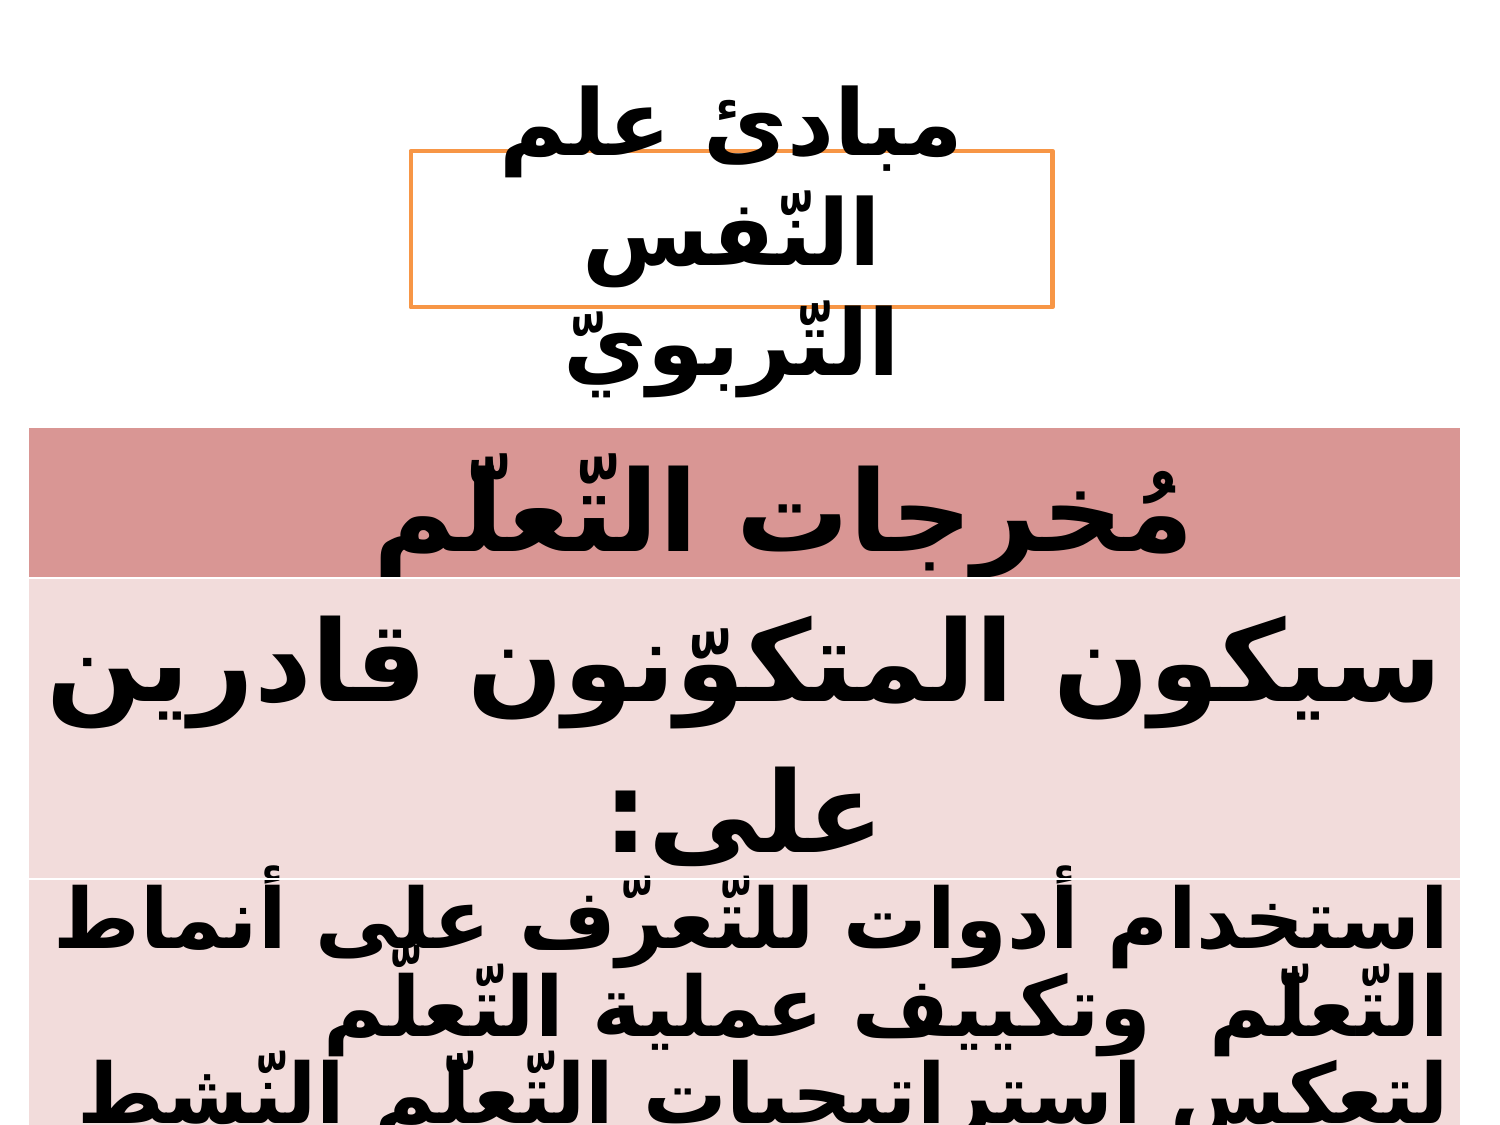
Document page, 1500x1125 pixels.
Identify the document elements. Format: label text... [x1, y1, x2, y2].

table_cell سيكون المتكوّنون قادرين على: [29, 579, 1460, 878]
table_header مُخرجات التّعلّم [29, 428, 1460, 577]
table_cell استخدام أدوات للتّعرّف على أنماط التّعلّم وتكييف عملية التّعلّم لتعكس استراتيجيات التّعلّم النّشط الّتي تتماشى وأساليب تعلّم التّلاميذ. [29, 880, 1460, 1125]
text_box مبادئ علم النّفس التّربويّ [409, 149, 1055, 309]
